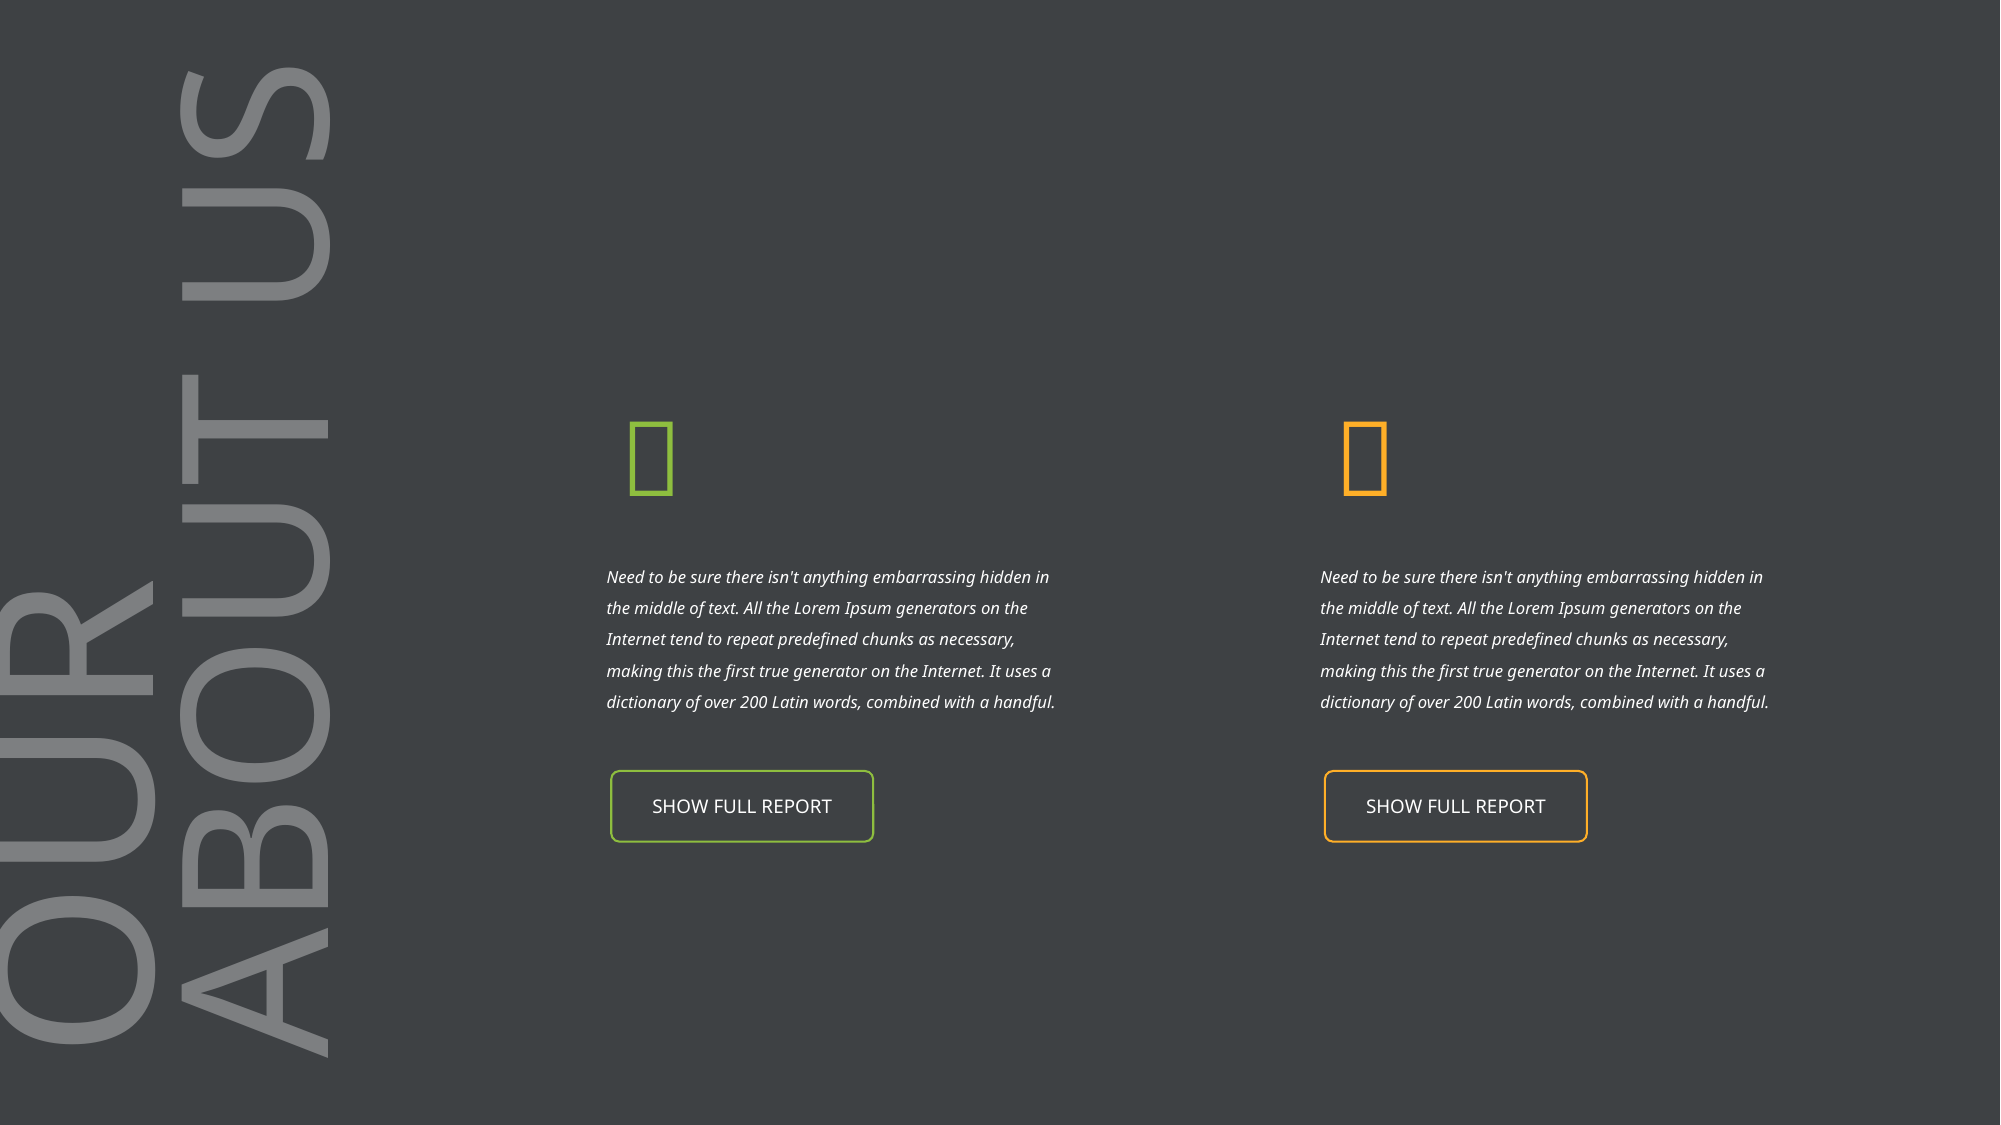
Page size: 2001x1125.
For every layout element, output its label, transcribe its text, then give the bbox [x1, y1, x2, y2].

text_box OUR ABOUT US [19, 43, 377, 1073]
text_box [1305, 383, 1791, 842]
text_box [0, 0, 2000, 1125]
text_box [591, 383, 1078, 842]
